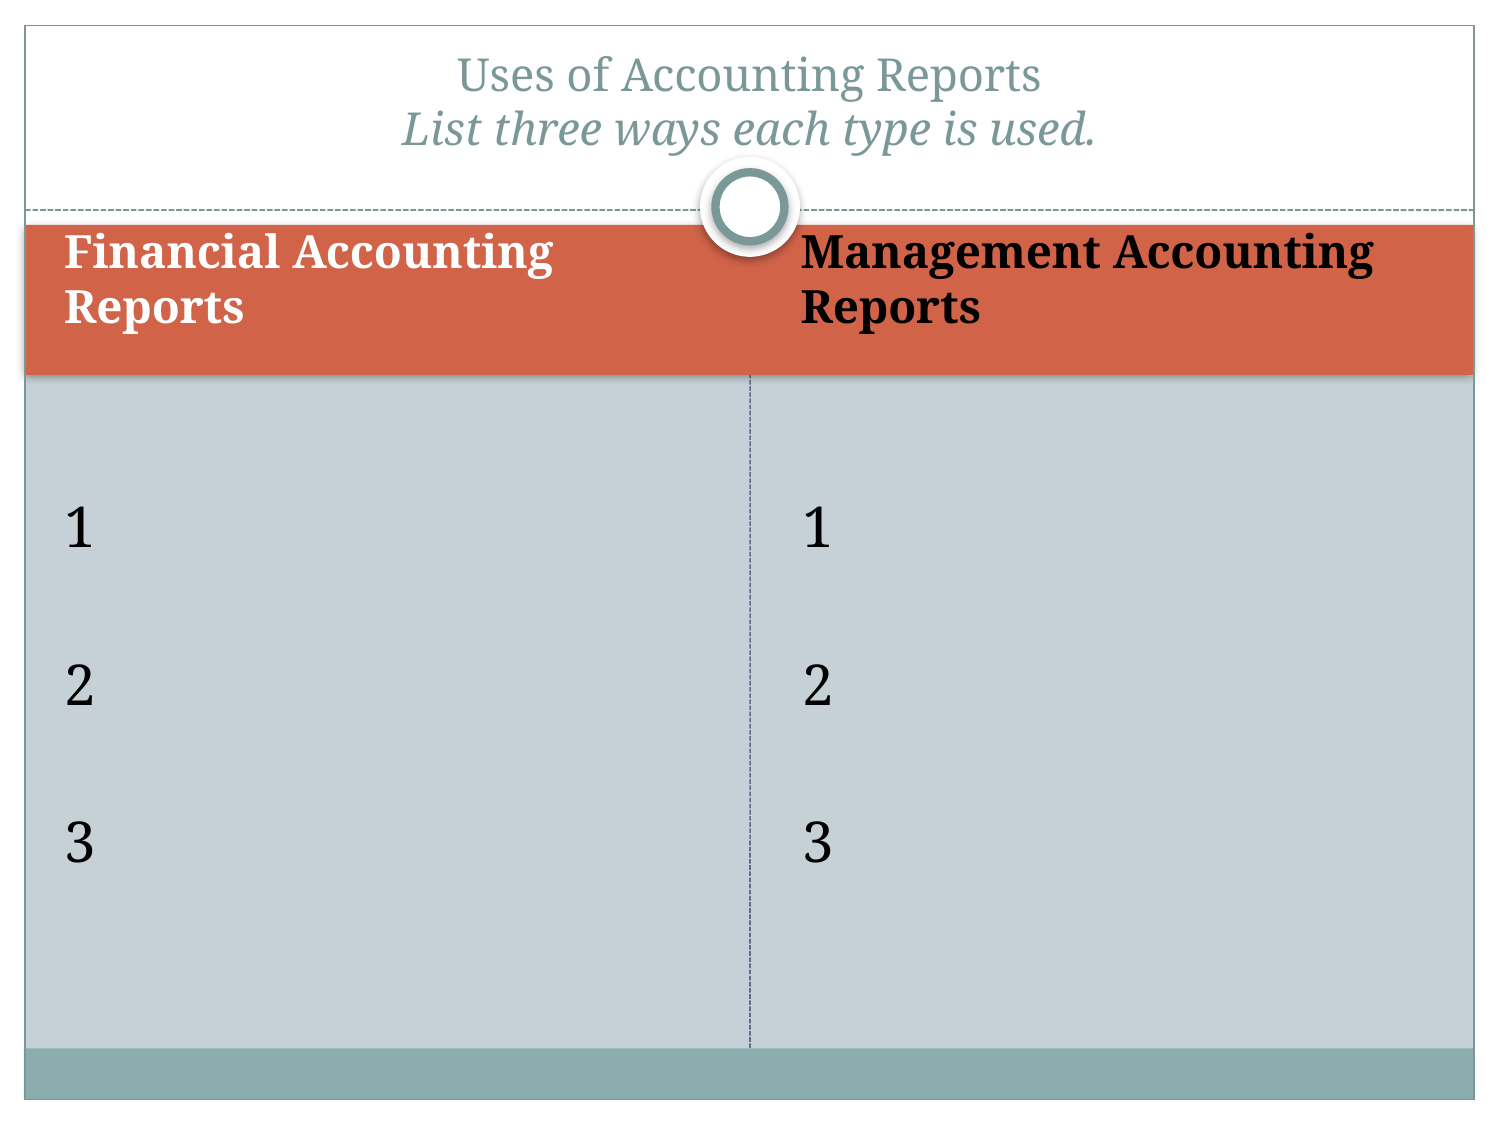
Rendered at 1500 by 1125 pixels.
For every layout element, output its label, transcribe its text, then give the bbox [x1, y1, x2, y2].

list 1 2 3 [49, 405, 713, 1032]
list Financial Accounting Reports [48, 249, 714, 371]
title Uses of Accounting Reports List three ways each type is used. [49, 37, 1450, 162]
list Management Accounting Reports [785, 249, 1450, 371]
list 1 2 3 [787, 405, 1450, 1033]
